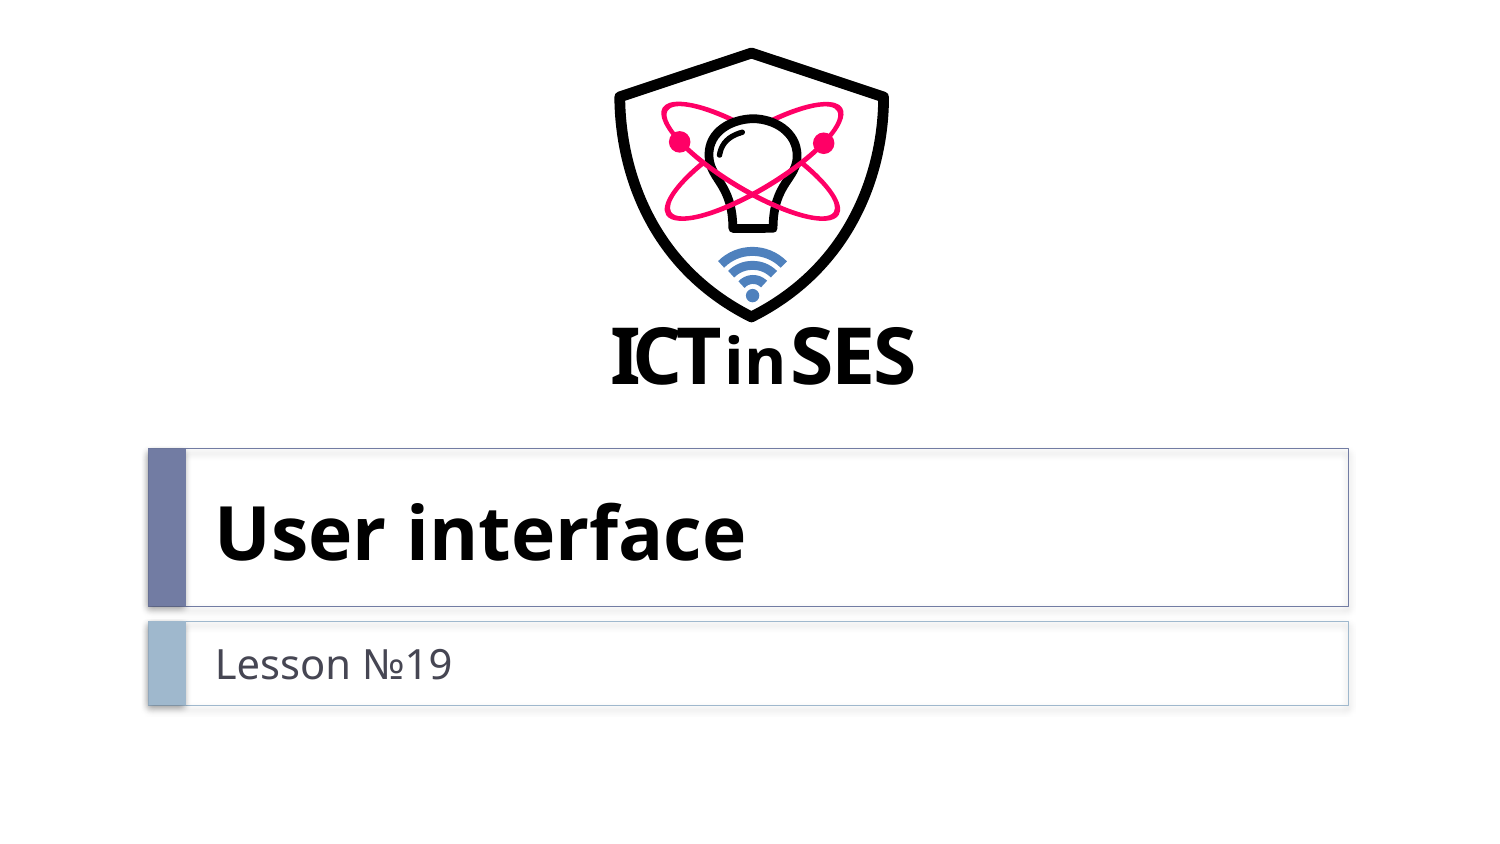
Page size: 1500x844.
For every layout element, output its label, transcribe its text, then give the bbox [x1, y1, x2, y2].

title User interface [200, 478, 1325, 600]
subtitle Lesson №19 [200, 630, 1325, 697]
